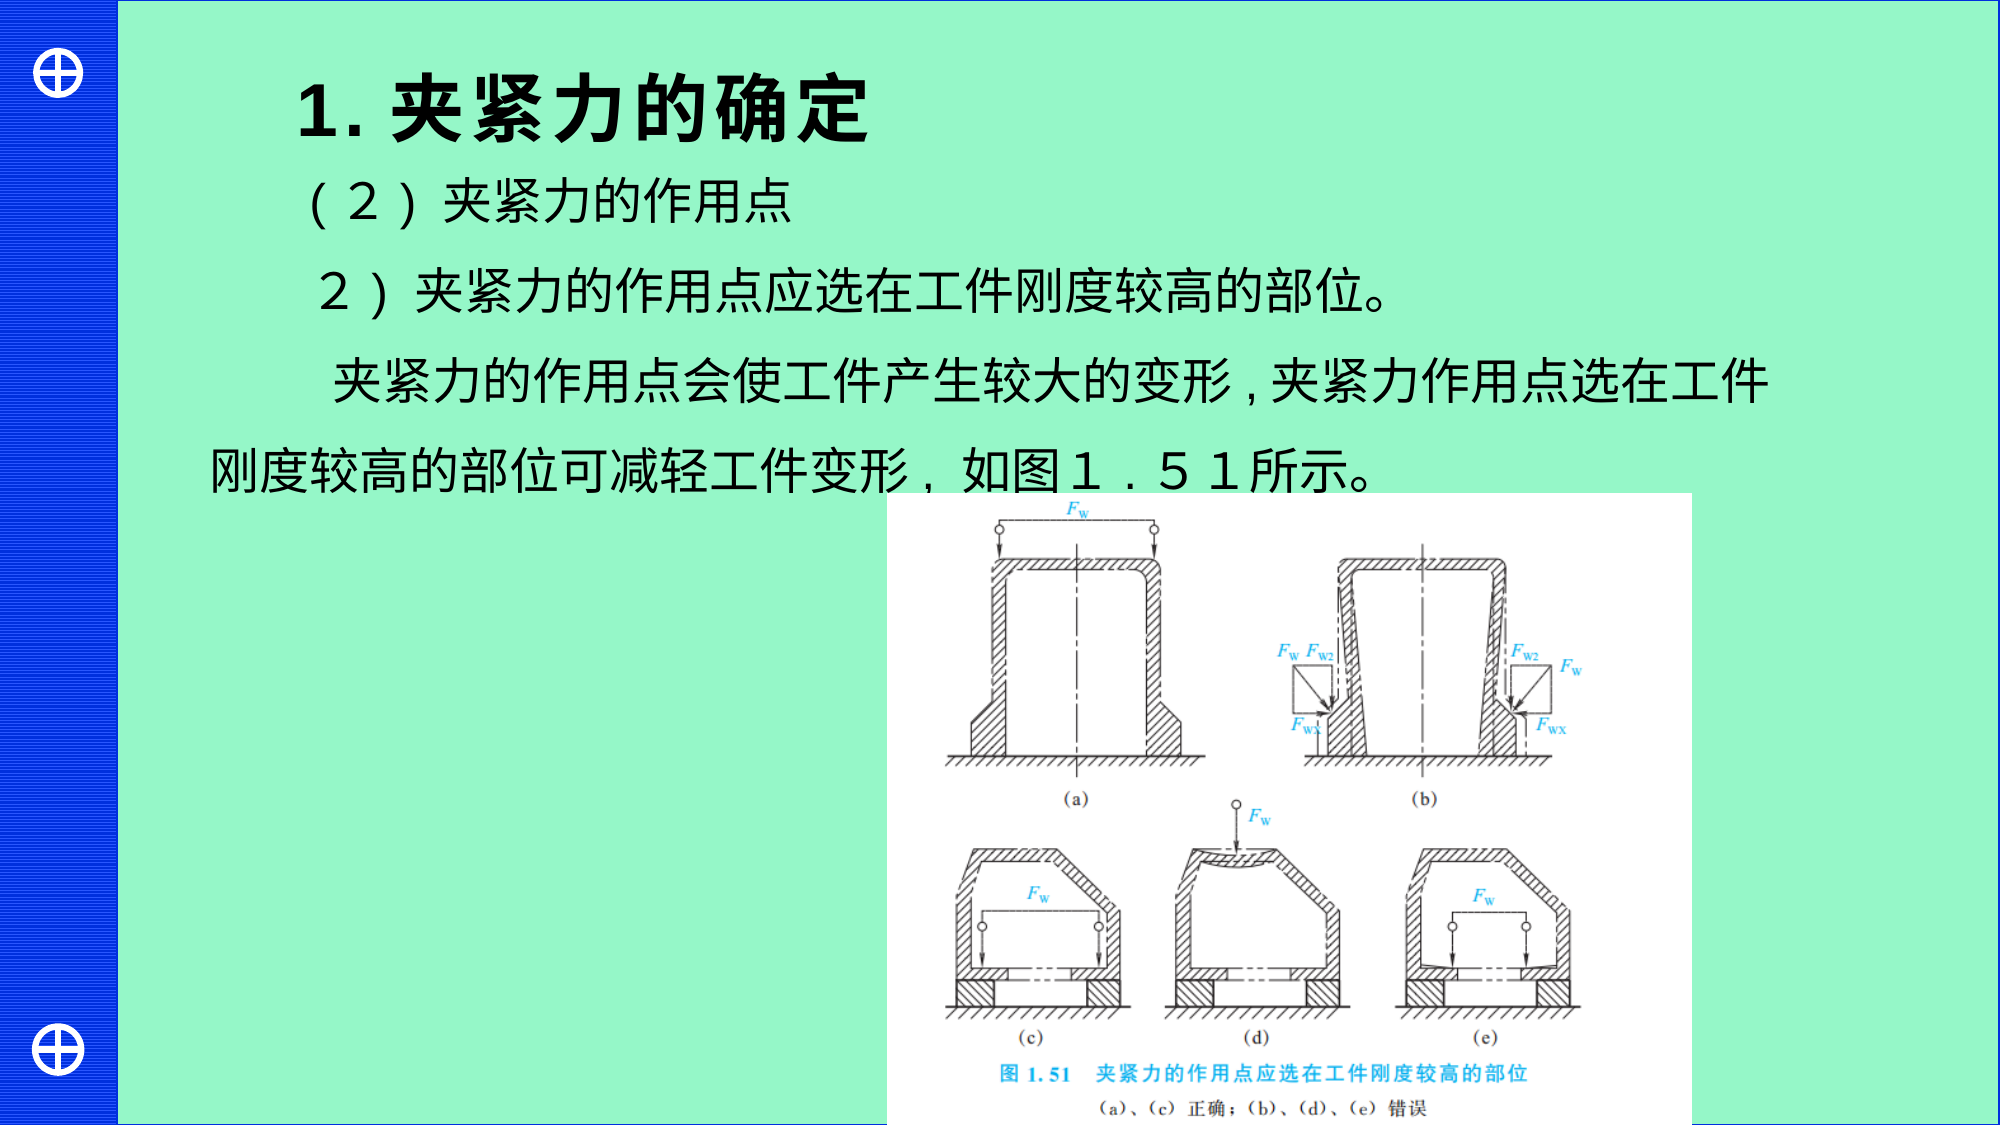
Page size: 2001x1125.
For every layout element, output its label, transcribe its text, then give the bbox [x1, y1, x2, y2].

text_box 1.夹紧力的确定 [173, 38, 1462, 160]
picture [887, 493, 1692, 1125]
text_box (２) 夹紧力的作用点 ２) 夹紧力的作用点应选在工件刚度较高的部位。 夹紧力的作用点会使工件产生较大的变形,夹紧力作用点选在工件刚度较高的部位可减轻工件变形, 如图１.５１所示。 [194, 132, 1806, 507]
